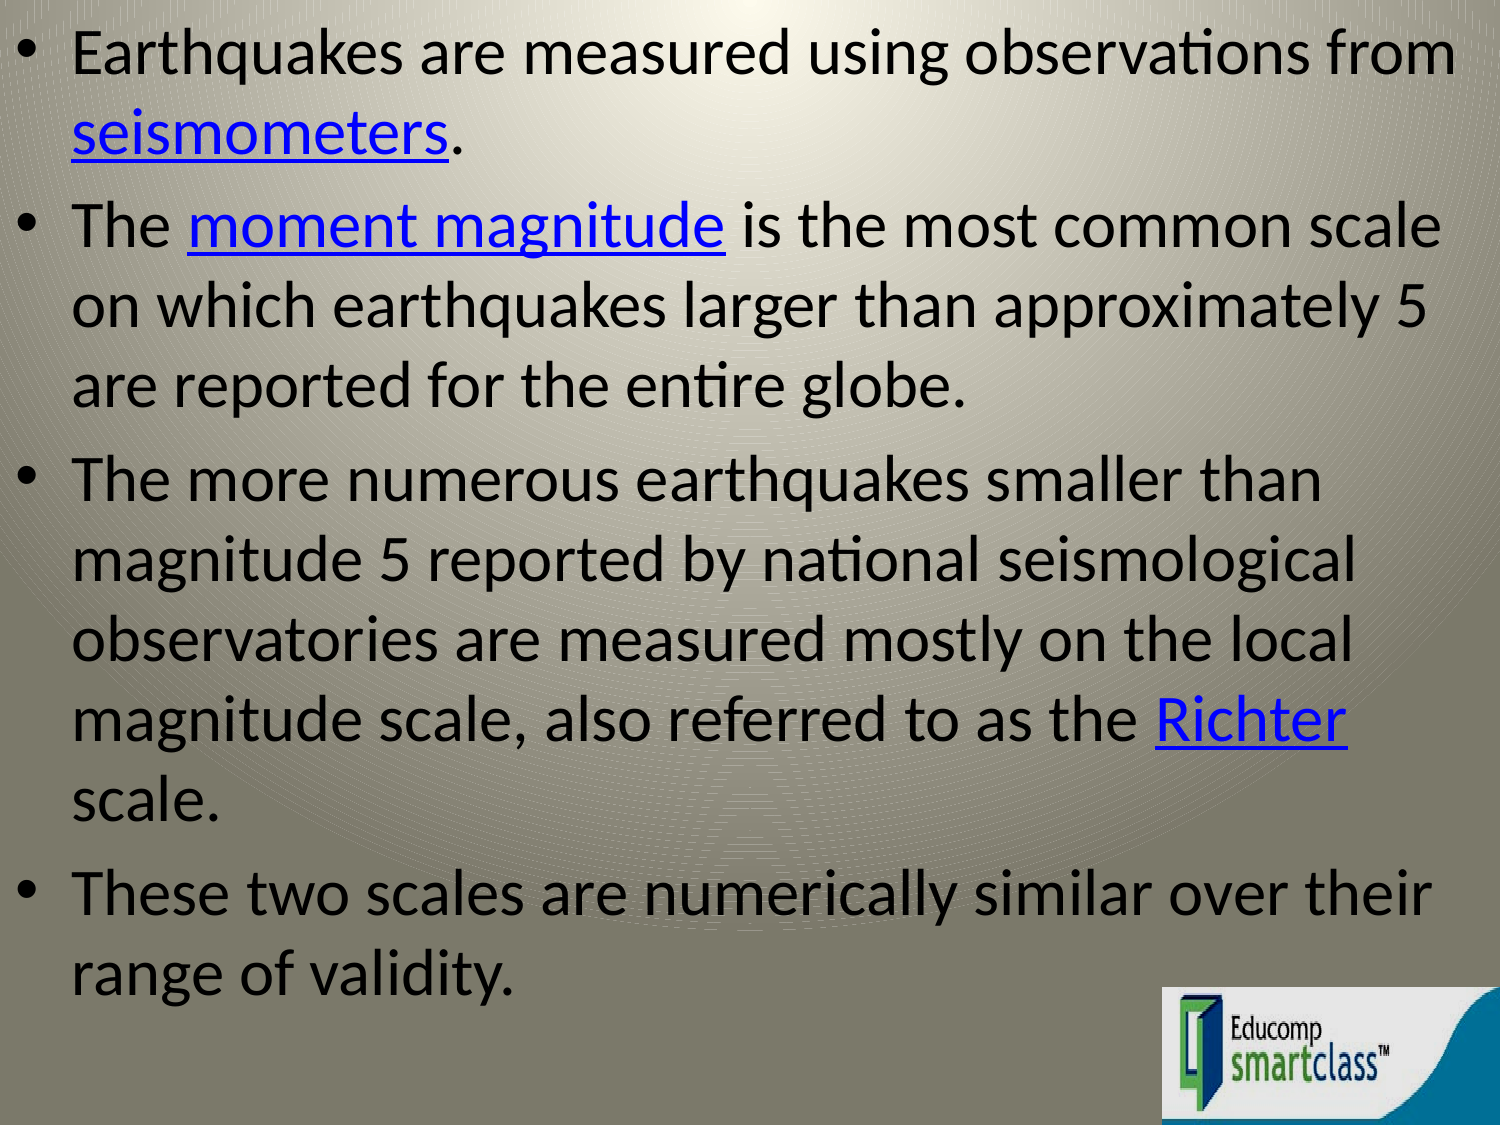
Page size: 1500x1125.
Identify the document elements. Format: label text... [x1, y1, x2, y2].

picture [1162, 987, 1497, 1122]
list Earthquakes are measured using observations from seismometers. The moment magnitude is the most common scale on which earthquakes larger than approximately 5 are reported for the entire globe. The more numerous earthquakes smaller than magnitude 5 reported by national seismological observatories are measured mostly on the local magnitude scale, also referred to as the Richter scale. These two scales are numerically similar over their range of validity. [0, 0, 1500, 1125]
